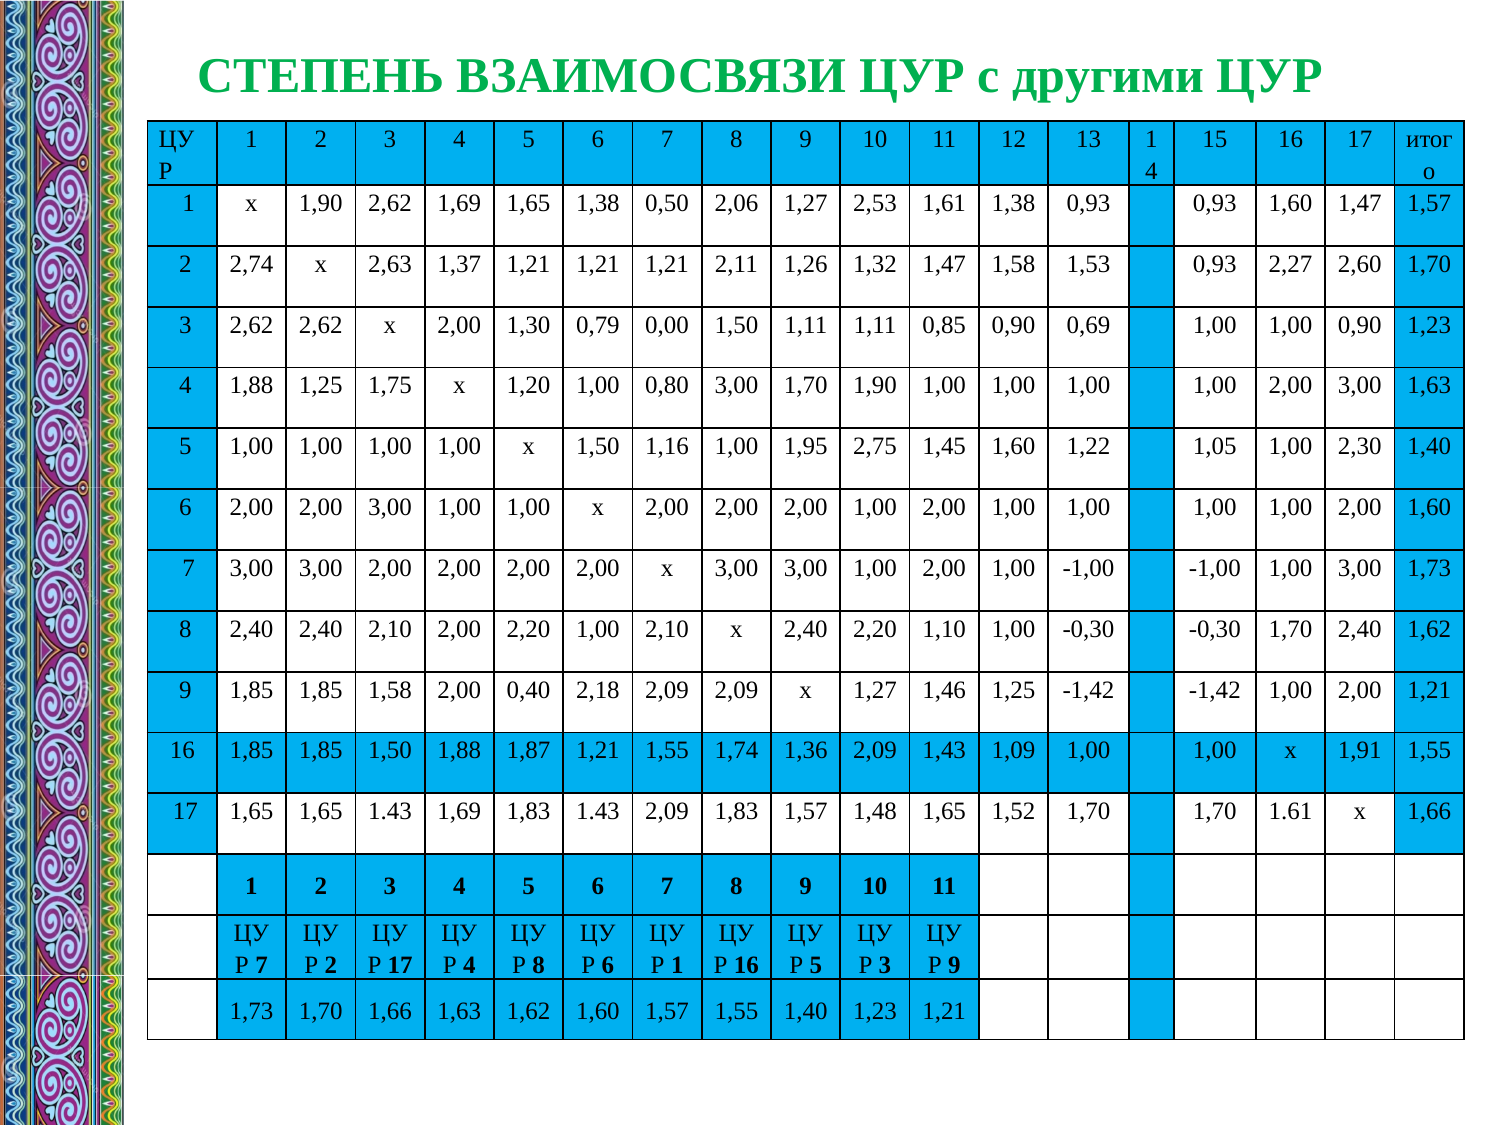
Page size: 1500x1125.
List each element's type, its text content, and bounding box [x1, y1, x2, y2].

table_cell 2,00 [1326, 673, 1394, 732]
table_cell 1,00 [910, 368, 978, 427]
table_cell 5 [148, 429, 216, 488]
table_cell [1257, 916, 1324, 978]
table_cell [980, 980, 1047, 1039]
table_cell 1,73 [218, 980, 285, 1039]
table_cell 1,60 [564, 980, 632, 1039]
table_cell 9 [148, 673, 216, 732]
table_cell 1,60 [1257, 186, 1324, 245]
table_cell 2,62 [218, 308, 285, 367]
table_cell ЦУР 17 [356, 916, 424, 978]
table_cell 1,00 [1175, 733, 1255, 792]
table_cell 2,00 [426, 673, 493, 732]
table_cell 2,00 [287, 490, 355, 549]
table_cell 1,00 [356, 429, 424, 488]
table_header итого [1395, 122, 1463, 184]
table_cell х [564, 490, 632, 549]
table_cell 2,09 [841, 733, 909, 792]
table_cell 3,00 [772, 551, 839, 610]
table_cell 1,74 [703, 733, 770, 792]
table_header 6 [564, 122, 632, 184]
table_cell [1130, 794, 1173, 853]
table_cell 1,88 [426, 733, 493, 792]
table_cell 11 [910, 855, 978, 914]
table_cell 1,36 [772, 733, 839, 792]
table_cell 1,16 [633, 429, 701, 488]
table_cell [1130, 980, 1173, 1039]
table_cell [1130, 733, 1173, 792]
table_cell 0,90 [980, 308, 1047, 367]
table_cell 2,09 [633, 673, 701, 732]
table_cell ЦУР 9 [910, 916, 978, 978]
table_cell 1,21 [495, 247, 562, 306]
table_cell 1,60 [980, 429, 1047, 488]
table_cell 0,40 [495, 673, 562, 732]
table_cell 1,47 [1326, 186, 1394, 245]
table_header 13 [1049, 122, 1128, 184]
table_cell 2,09 [633, 794, 701, 853]
table_cell 1,00 [1257, 429, 1324, 488]
table_cell 1.43 [564, 794, 632, 853]
table_cell 2,00 [772, 490, 839, 549]
table_cell [1130, 855, 1173, 914]
table_cell [1130, 916, 1173, 978]
table_cell 6 [148, 490, 216, 549]
table_cell [1395, 980, 1463, 1039]
table_cell 1,21 [1395, 673, 1463, 732]
table_cell -0,30 [1175, 612, 1255, 671]
table_cell 1,00 [1257, 551, 1324, 610]
table_header 11 [910, 122, 978, 184]
table_cell 1,45 [910, 429, 978, 488]
table_cell 2,00 [426, 612, 493, 671]
table_cell -1,42 [1049, 673, 1128, 732]
table_cell 1,83 [495, 794, 562, 853]
table_cell 16 [148, 733, 216, 792]
table_cell 1,91 [1326, 733, 1394, 792]
table_header 5 [495, 122, 562, 184]
table_cell ЦУР 3 [841, 916, 909, 978]
table_cell 2,00 [703, 490, 770, 549]
table_cell 1,70 [772, 368, 839, 427]
table_header 16 [1257, 122, 1324, 184]
table_cell 1,48 [841, 794, 909, 853]
table_cell 1,85 [218, 733, 285, 792]
table_cell 1,30 [495, 308, 562, 367]
table_cell 2,20 [495, 612, 562, 671]
table_cell [1257, 855, 1324, 914]
table_cell 1,70 [1395, 247, 1463, 306]
table_cell 2,30 [1326, 429, 1394, 488]
table_cell 1,21 [564, 247, 632, 306]
table_cell 2,63 [356, 247, 424, 306]
table_cell 1,90 [287, 186, 355, 245]
table_cell 1,23 [841, 980, 909, 1039]
table_cell 0,85 [910, 308, 978, 367]
table_cell 1,50 [564, 429, 632, 488]
table_cell 1.43 [356, 794, 424, 853]
table_cell 1,70 [1049, 794, 1128, 853]
table_cell [1130, 429, 1173, 488]
table_cell 1,50 [356, 733, 424, 792]
table_cell 0,93 [1175, 247, 1255, 306]
table_cell 2,27 [1257, 247, 1324, 306]
table_cell 1,40 [1395, 429, 1463, 488]
table_cell 1,25 [980, 673, 1047, 732]
table_cell 1,53 [1049, 247, 1128, 306]
table_cell х [495, 429, 562, 488]
table_cell 2,10 [356, 612, 424, 671]
table_cell 1,00 [980, 368, 1047, 427]
table_cell 6 [564, 855, 632, 914]
table_cell 1,65 [910, 794, 978, 853]
table_cell 2 [287, 855, 355, 914]
table_cell 1,85 [287, 733, 355, 792]
title СТЕПЕНЬ ВЗАИМОСВЯЗИ ЦУР с другими ЦУР [129, 30, 1459, 114]
table_cell [148, 980, 216, 1039]
table_cell [1130, 186, 1173, 245]
table_cell 1,57 [772, 794, 839, 853]
table_cell 1,00 [1257, 490, 1324, 549]
table_cell 2,00 [426, 308, 493, 367]
table_cell 3,00 [287, 551, 355, 610]
table_header 7 [633, 122, 701, 184]
table_cell [1130, 368, 1173, 427]
table_cell 3,00 [1326, 368, 1394, 427]
table_cell 2,00 [564, 551, 632, 610]
table_cell 2,75 [841, 429, 909, 488]
table_cell 2,20 [841, 612, 909, 671]
table_cell 1,38 [980, 186, 1047, 245]
table_header 10 [841, 122, 909, 184]
table_cell 1,40 [772, 980, 839, 1039]
table_cell ЦУР 4 [426, 916, 493, 978]
table_cell 1,57 [633, 980, 701, 1039]
table_cell [1130, 247, 1173, 306]
table_cell х [633, 551, 701, 610]
table_cell 8 [148, 612, 216, 671]
table_cell 1,26 [772, 247, 839, 306]
table_cell 0,79 [564, 308, 632, 367]
table_cell 1,55 [1395, 733, 1463, 792]
table_cell 1,85 [218, 673, 285, 732]
table_cell ЦУР 7 [218, 916, 285, 978]
table_cell 1,00 [841, 551, 909, 610]
table_cell 1,00 [1049, 490, 1128, 549]
table_cell -1,42 [1175, 673, 1255, 732]
table_cell 3 [356, 855, 424, 914]
table_cell 0,00 [633, 308, 701, 367]
table_cell 2,00 [1326, 490, 1394, 549]
table_cell 1,63 [1395, 368, 1463, 427]
table_cell 1,00 [841, 490, 909, 549]
table_cell х [1257, 733, 1324, 792]
table_cell 2,00 [426, 551, 493, 610]
table_cell [1130, 612, 1173, 671]
table_cell 1,00 [980, 490, 1047, 549]
table_cell 1,61 [910, 186, 978, 245]
table_cell 0,50 [633, 186, 701, 245]
table_cell 1,00 [287, 429, 355, 488]
table_cell 1,22 [1049, 429, 1128, 488]
table_cell 2,18 [564, 673, 632, 732]
table_cell 2,00 [910, 490, 978, 549]
table_cell 1,21 [633, 247, 701, 306]
table_cell 1,32 [841, 247, 909, 306]
table_cell 0,93 [1049, 186, 1128, 245]
table_cell 1,62 [495, 980, 562, 1039]
table_cell [1130, 673, 1173, 732]
table_cell 1,00 [1049, 368, 1128, 427]
table_cell 1,00 [1049, 733, 1128, 792]
table_cell 7 [633, 855, 701, 914]
table_cell 1,37 [426, 247, 493, 306]
table_cell [1395, 855, 1463, 914]
table_cell 1,20 [495, 368, 562, 427]
table_cell [1326, 980, 1394, 1039]
table_cell 2,00 [218, 490, 285, 549]
table_cell х [703, 612, 770, 671]
table_cell 1 [148, 186, 216, 245]
table_cell 1,65 [218, 794, 285, 853]
table_cell 1,11 [841, 308, 909, 367]
table_header 15 [1175, 122, 1255, 184]
table_header 2 [287, 122, 355, 184]
table_cell [148, 916, 216, 978]
table_header 1 [218, 122, 285, 184]
table_cell 2,00 [910, 551, 978, 610]
table_cell 0,93 [1175, 186, 1255, 245]
table_header 8 [703, 122, 770, 184]
table_cell 1,47 [910, 247, 978, 306]
table_cell 4 [148, 368, 216, 427]
table_cell [1175, 980, 1255, 1039]
table_cell 2,09 [703, 673, 770, 732]
table_cell х [772, 673, 839, 732]
table_cell 1,57 [1395, 186, 1463, 245]
table_header 4 [426, 122, 493, 184]
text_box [0, 0, 125, 1125]
table_header 9 [772, 122, 839, 184]
table_cell 1,00 [980, 612, 1047, 671]
table_cell 1 [218, 855, 285, 914]
table_header ЦУР [148, 122, 216, 184]
table_cell -0,30 [1049, 612, 1128, 671]
table_cell 3 [148, 308, 216, 367]
table_cell 1,00 [564, 368, 632, 427]
table_cell 2,00 [633, 490, 701, 549]
table_cell 1,65 [495, 186, 562, 245]
table_cell [148, 855, 216, 914]
table_cell 1,95 [772, 429, 839, 488]
table_cell ЦУР 2 [287, 916, 355, 978]
table_cell [1049, 916, 1128, 978]
table_cell 1,52 [980, 794, 1047, 853]
table_cell 1,60 [1395, 490, 1463, 549]
table_cell 2,00 [1257, 368, 1324, 427]
table_header 17 [1326, 122, 1394, 184]
table_cell 17 [148, 794, 216, 853]
table_cell 1,66 [356, 980, 424, 1039]
table_cell 7 [148, 551, 216, 610]
table_cell 3,00 [1326, 551, 1394, 610]
table_cell 1,70 [1175, 794, 1255, 853]
table_cell 1,00 [1175, 308, 1255, 367]
table_cell 1,00 [1257, 673, 1324, 732]
table_cell х [1326, 794, 1394, 853]
table_cell ЦУР 6 [564, 916, 632, 978]
table_cell 2,00 [495, 551, 562, 610]
table_cell 3,00 [703, 368, 770, 427]
table_cell 1,65 [287, 794, 355, 853]
table_cell 2,62 [356, 186, 424, 245]
table_cell 1,27 [841, 673, 909, 732]
table_cell [1395, 916, 1463, 978]
table_cell 1,00 [1175, 490, 1255, 549]
table_cell 1,55 [703, 980, 770, 1039]
table_cell 3,00 [218, 551, 285, 610]
table_cell [1326, 855, 1394, 914]
table_cell х [287, 247, 355, 306]
table_cell 1,55 [633, 733, 701, 792]
table_cell 5 [495, 855, 562, 914]
table_header 14 [1130, 122, 1173, 184]
table_cell 2 [148, 247, 216, 306]
table_cell 1,87 [495, 733, 562, 792]
table_cell ЦУР 8 [495, 916, 562, 978]
table_cell [1257, 980, 1324, 1039]
table_cell 4 [426, 855, 493, 914]
table_cell 1,21 [564, 733, 632, 792]
table_cell 0,80 [633, 368, 701, 427]
table_cell 1,09 [980, 733, 1047, 792]
table_cell 1,69 [426, 186, 493, 245]
table_cell 1,73 [1395, 551, 1463, 610]
table_cell [1130, 551, 1173, 610]
table_cell 1,00 [980, 551, 1047, 610]
table_cell 1,58 [980, 247, 1047, 306]
table_cell 10 [841, 855, 909, 914]
table_cell ЦУР 16 [703, 916, 770, 978]
table_cell 1,00 [1257, 308, 1324, 367]
table_header 3 [356, 122, 424, 184]
table_cell 1.61 [1257, 794, 1324, 853]
table_cell 2,53 [841, 186, 909, 245]
table_cell 2,11 [703, 247, 770, 306]
table_cell 1,25 [287, 368, 355, 427]
table_cell 1,50 [703, 308, 770, 367]
table_cell 1,85 [287, 673, 355, 732]
table_cell 1,70 [1257, 612, 1324, 671]
table_cell 1,27 [772, 186, 839, 245]
table_cell 0,90 [1326, 308, 1394, 367]
table_cell 1,00 [218, 429, 285, 488]
table_cell 2,10 [633, 612, 701, 671]
table_cell 1,00 [426, 429, 493, 488]
table_cell 2,40 [218, 612, 285, 671]
table_cell 2,60 [1326, 247, 1394, 306]
table_cell 1,46 [910, 673, 978, 732]
table_cell [980, 916, 1047, 978]
table_cell 1,23 [1395, 308, 1463, 367]
table_cell ЦУР 1 [633, 916, 701, 978]
table_cell 0,69 [1049, 308, 1128, 367]
table_cell [1326, 916, 1394, 978]
table_cell 8 [703, 855, 770, 914]
table_cell 1,10 [910, 612, 978, 671]
table_cell 1,11 [772, 308, 839, 367]
table_cell х [426, 368, 493, 427]
table_cell х [218, 186, 285, 245]
table_cell 1,88 [218, 368, 285, 427]
table_cell 1,75 [356, 368, 424, 427]
table_cell 1,00 [426, 490, 493, 549]
table_cell [1130, 490, 1173, 549]
table_cell х [356, 308, 424, 367]
table_cell -1,00 [1175, 551, 1255, 610]
table_cell 9 [772, 855, 839, 914]
table_cell [1049, 855, 1128, 914]
table_cell 1,58 [356, 673, 424, 732]
table_cell 1,00 [1175, 368, 1255, 427]
table_cell 1,70 [287, 980, 355, 1039]
table_cell 1,90 [841, 368, 909, 427]
table_cell [1175, 855, 1255, 914]
table_cell 2,74 [218, 247, 285, 306]
table_cell 1,05 [1175, 429, 1255, 488]
table_cell 2,00 [356, 551, 424, 610]
table_cell 3,00 [356, 490, 424, 549]
table_cell 1,83 [703, 794, 770, 853]
table_cell 1,69 [426, 794, 493, 853]
table_cell 1,00 [703, 429, 770, 488]
table_cell 1,00 [564, 612, 632, 671]
table_cell 1,38 [564, 186, 632, 245]
table_cell 2,40 [1326, 612, 1394, 671]
table_cell [1049, 980, 1128, 1039]
table_cell 1,00 [495, 490, 562, 549]
table_cell 1,63 [426, 980, 493, 1039]
table_cell 2,62 [287, 308, 355, 367]
table_cell 2,40 [287, 612, 355, 671]
table_cell [1175, 916, 1255, 978]
table_cell [1130, 308, 1173, 367]
table_cell 1,21 [910, 980, 978, 1039]
table_header 12 [980, 122, 1047, 184]
table_cell 2,40 [772, 612, 839, 671]
table_cell 1,43 [910, 733, 978, 792]
table_cell ЦУР 5 [772, 916, 839, 978]
table_cell 1,66 [1395, 794, 1463, 853]
table_cell [980, 855, 1047, 914]
table_cell -1,00 [1049, 551, 1128, 610]
table_cell 3,00 [703, 551, 770, 610]
table_cell 2,06 [703, 186, 770, 245]
table_cell 1,62 [1395, 612, 1463, 671]
